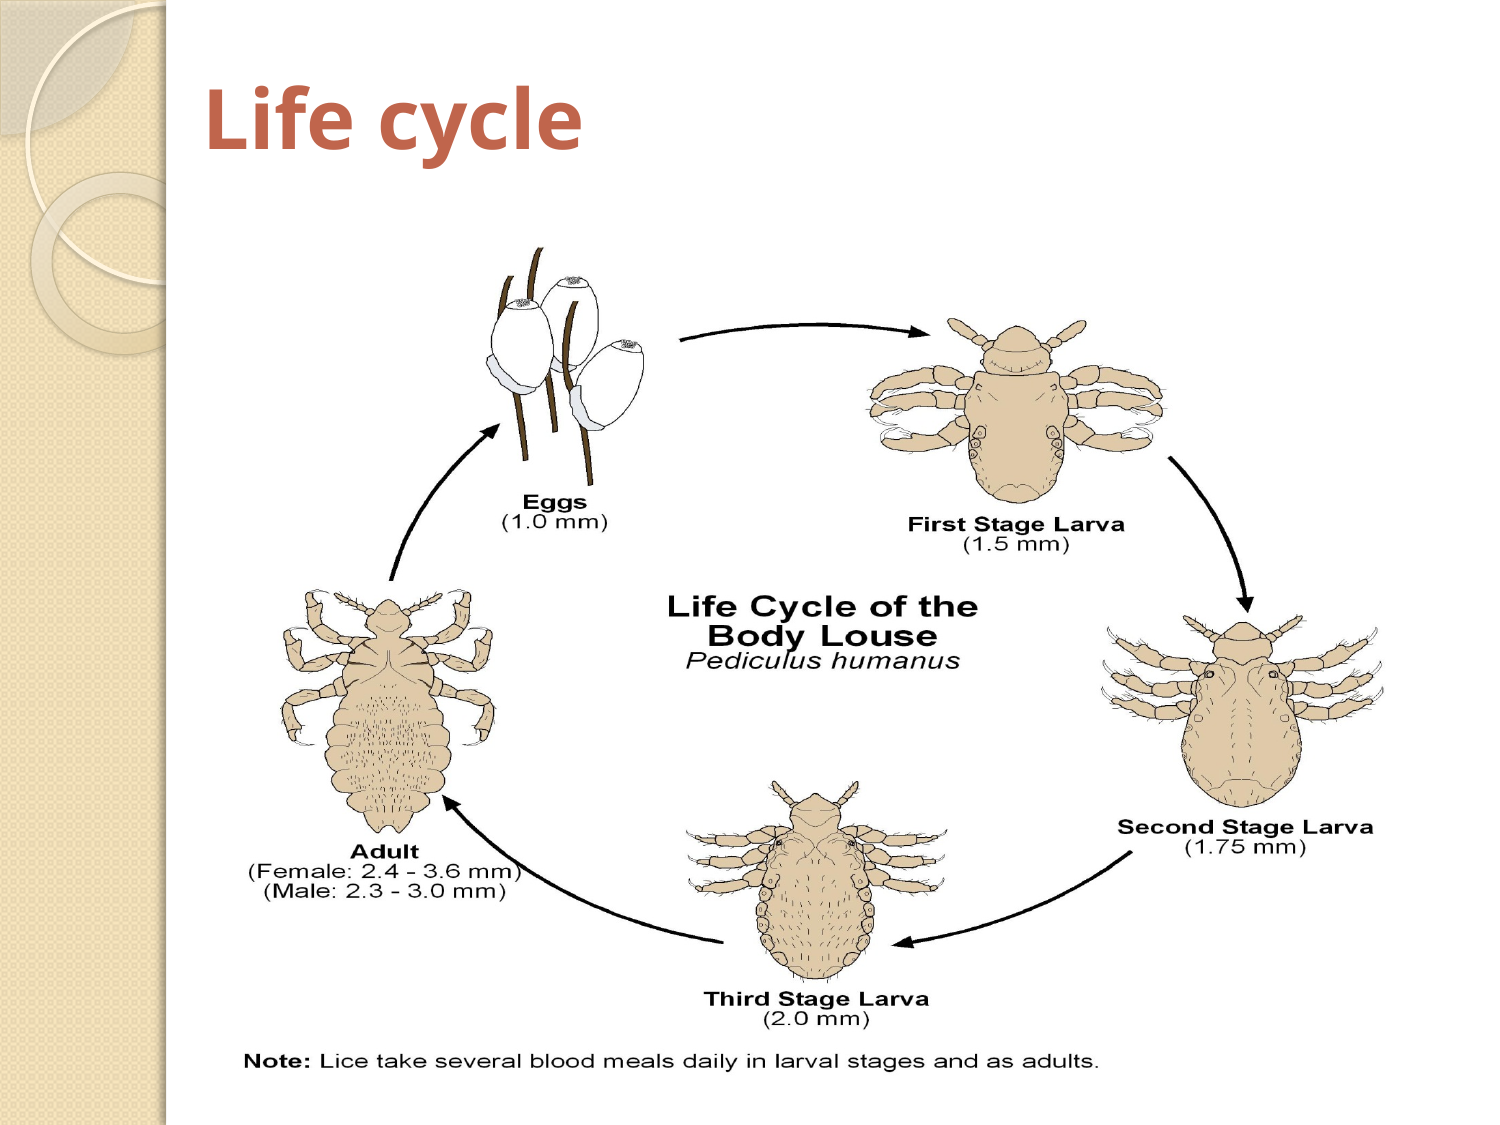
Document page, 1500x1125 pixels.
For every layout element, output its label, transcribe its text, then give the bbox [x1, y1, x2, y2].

picture [199, 224, 1426, 1101]
title Life cycle [187, 45, 1463, 188]
